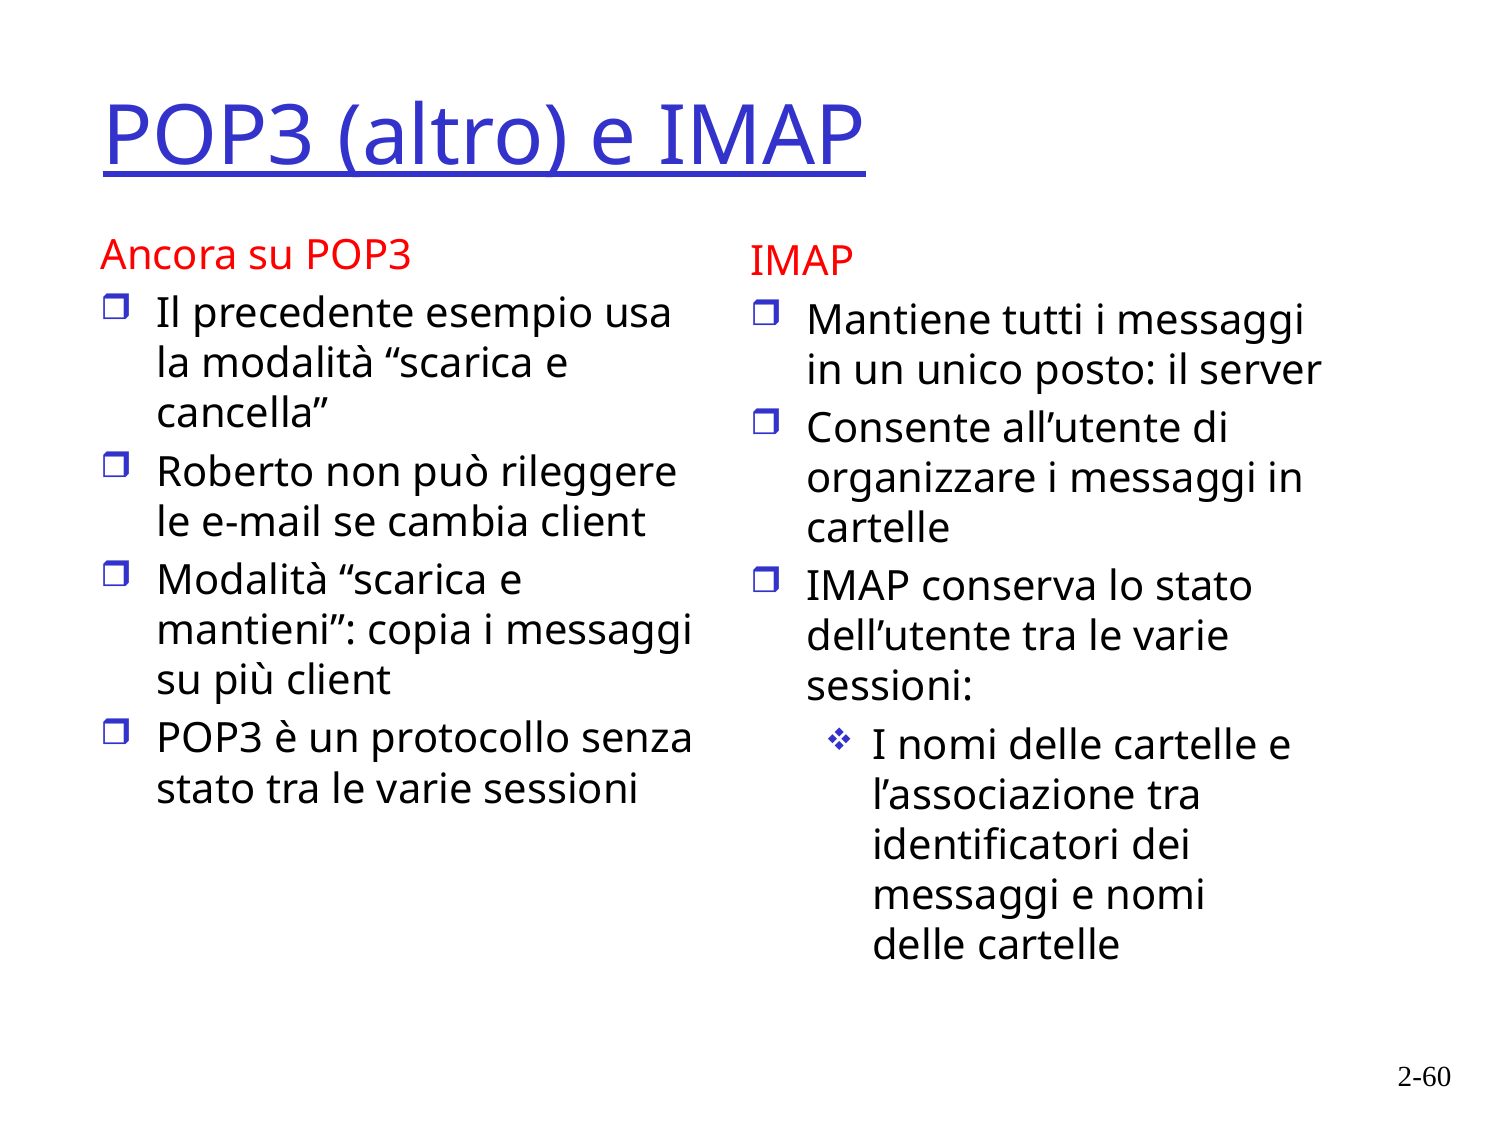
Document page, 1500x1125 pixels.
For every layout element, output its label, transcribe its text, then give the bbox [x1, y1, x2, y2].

title POP3 (altro) e IMAP [87, 37, 1363, 226]
list Ancora su POP3 Il precedente esempio usa la modalità “scarica e cancella” Roberto non può rileggere le e-mail se cambia client Modalità “scarica e mantieni”: copia i messaggi su più client POP3 è un protocollo senza stato tra le varie sessioni [85, 220, 711, 984]
slide_number 2-60 [1362, 1049, 1467, 1125]
list IMAP Mantiene tutti i messaggi in un unico posto: il server Consente all’utente di organizzare i messaggi in cartelle IMAP conserva lo stato dell’utente tra le varie sessioni: I nomi delle cartelle e l’associazione tra identificatori dei messaggi e nomi delle cartelle [735, 226, 1361, 990]
